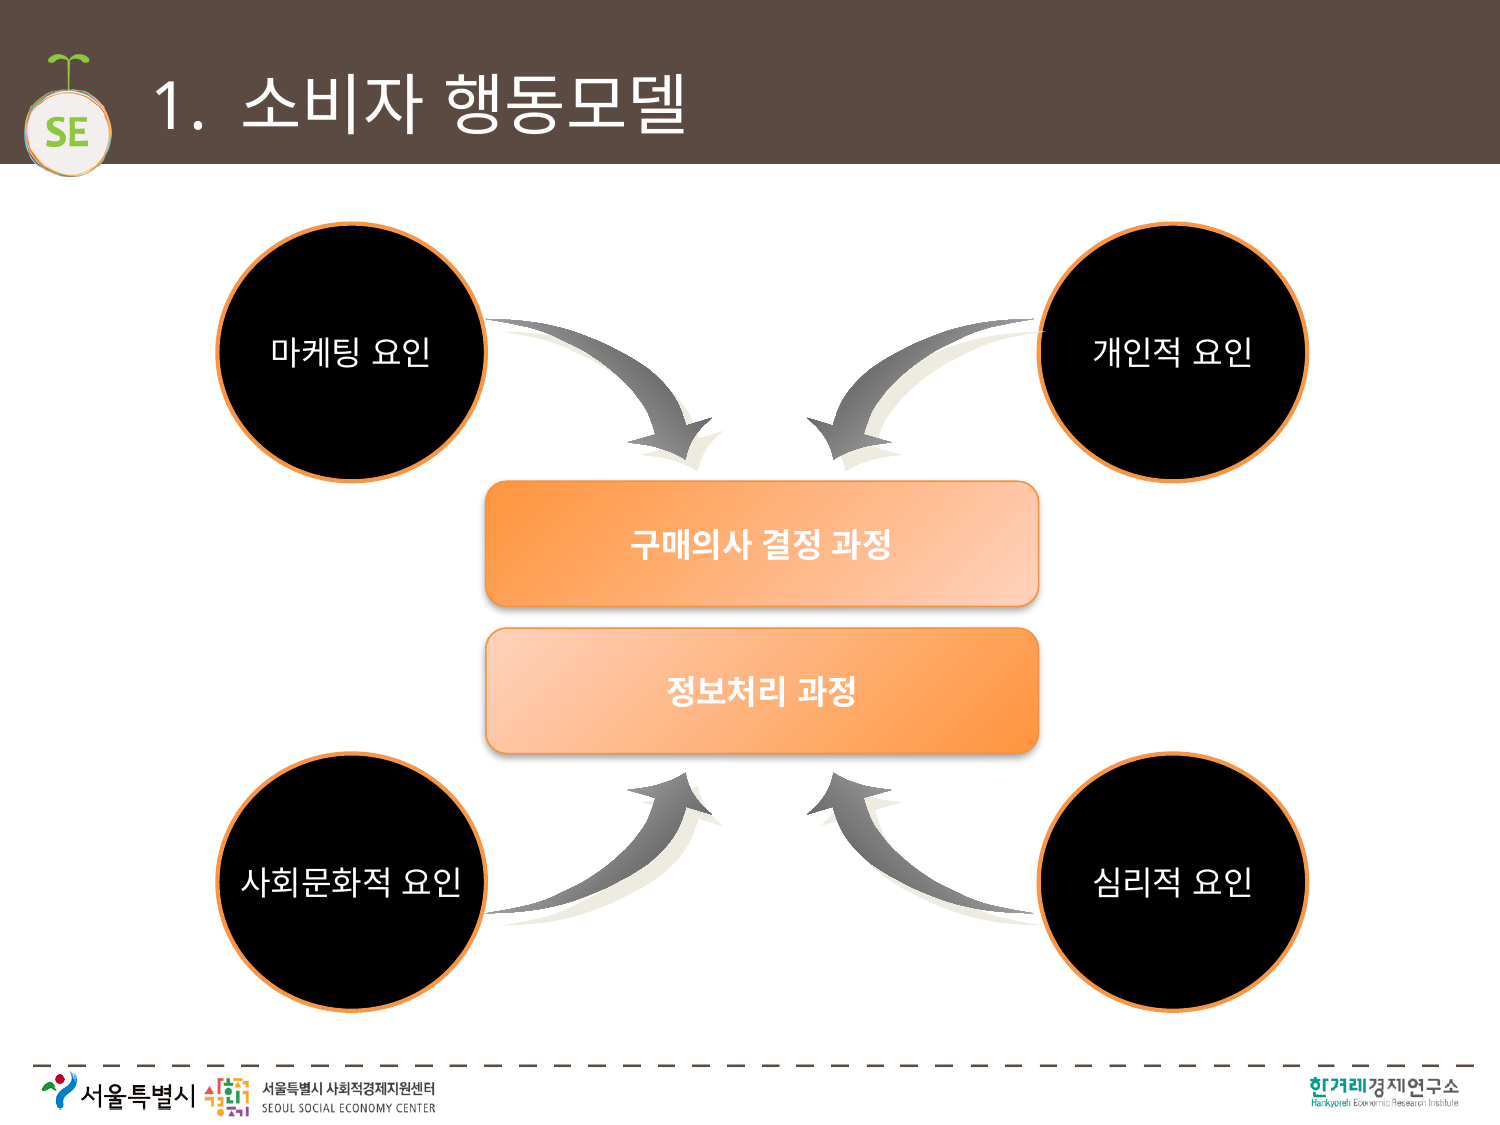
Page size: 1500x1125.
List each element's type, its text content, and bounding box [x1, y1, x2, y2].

picture [0, 0, 1500, 1125]
text_box 사회문화적 요인 [215, 751, 489, 1013]
text_box [807, 772, 1034, 914]
text_box [807, 318, 1034, 460]
title 1. 소비자 행동모델 [135, 45, 1463, 161]
text_box 심리적 요인 [1036, 751, 1310, 1013]
text_box [485, 318, 712, 460]
text_box 정보처리 과정 [485, 627, 1040, 755]
text_box [485, 772, 712, 914]
text_box 구매의사 결정 과정 [484, 480, 1040, 608]
text_box 마케팅 요인 [215, 221, 489, 484]
text_box 개인적 요인 [1036, 221, 1310, 484]
